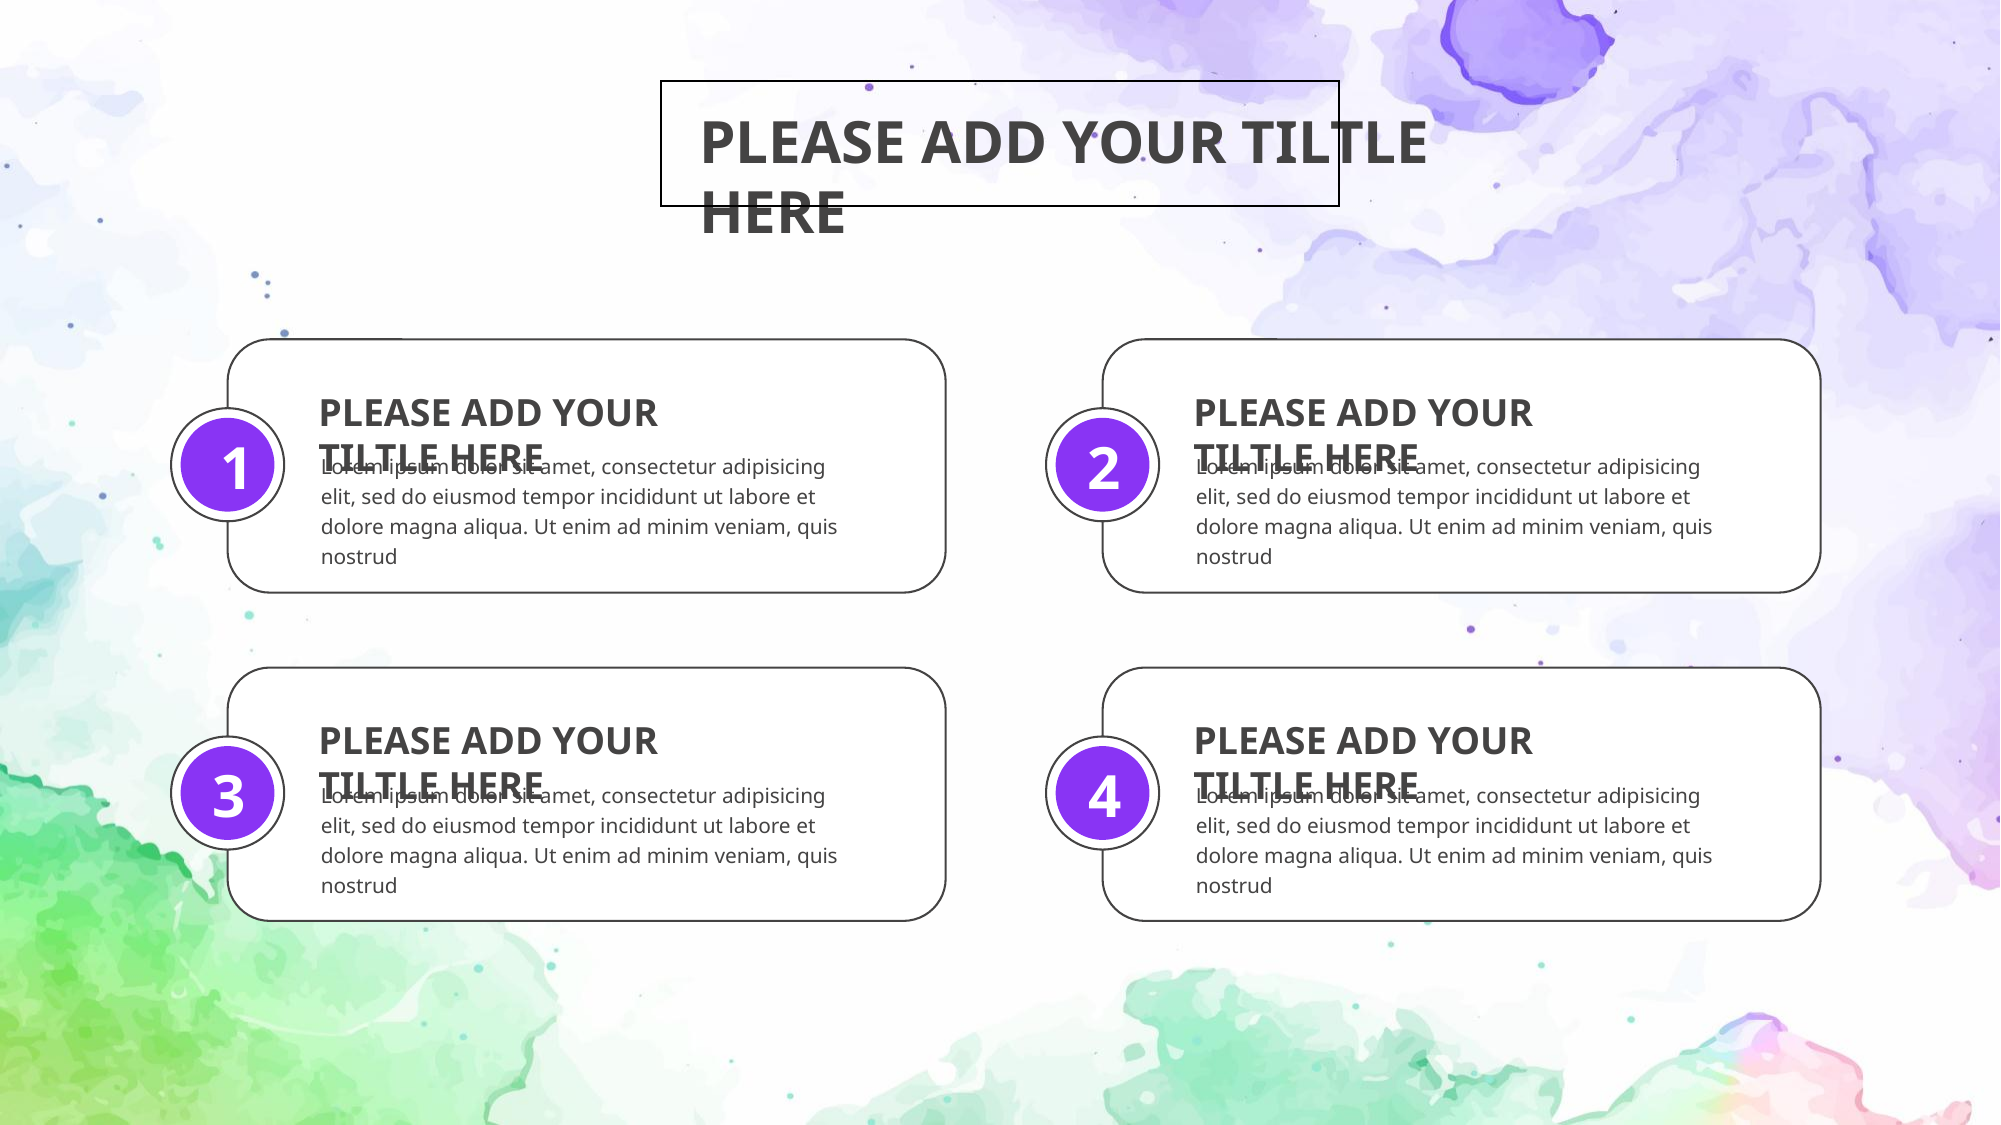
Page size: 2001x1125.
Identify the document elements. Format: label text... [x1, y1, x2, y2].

text_box [226, 666, 947, 922]
text_box Lorem ipsum dolor sit amet, consectetur adipisicing elit, sed do eiusmod tempor incididunt ut labore et dolore magna aliqua. Ut enim ad minim veniam, quis nostrud [1181, 770, 1747, 905]
text_box [170, 760, 180, 826]
text_box [194, 735, 261, 746]
text_box [1150, 432, 1161, 498]
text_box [180, 417, 275, 512]
text_box [1045, 760, 1055, 826]
text_box Lorem ipsum dolor sit amet, consectetur adipisicing elit, sed do eiusmod tempor incididunt ut labore et dolore magna aliqua. Ut enim ad minim veniam, quis nostrud [306, 441, 872, 577]
text_box [275, 760, 286, 826]
text_box PLEASE ADD YOUR TILTLE HERE [1178, 709, 1603, 815]
text_box PLEASE ADD YOUR TILTLE HERE [303, 381, 728, 487]
text_box [1150, 760, 1161, 826]
text_box [1101, 666, 1822, 922]
text_box PLEASE ADD YOUR TILTLE HERE [684, 97, 1508, 252]
text_box [1069, 840, 1136, 851]
text_box [194, 512, 261, 523]
text_box [194, 840, 261, 851]
text_box [275, 431, 286, 498]
text_box [1070, 407, 1135, 417]
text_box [1055, 746, 1150, 840]
text_box [226, 338, 947, 594]
text_box [170, 432, 180, 498]
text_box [180, 746, 275, 840]
text_box [1069, 735, 1136, 746]
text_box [1055, 417, 1150, 512]
picture [0, 0, 2000, 1125]
text_box Lorem ipsum dolor sit amet, consectetur adipisicing elit, sed do eiusmod tempor incididunt ut labore et dolore magna aliqua. Ut enim ad minim veniam, quis nostrud [306, 770, 872, 905]
text_box [1101, 338, 1822, 594]
text_box [660, 80, 1340, 207]
text_box [1069, 512, 1136, 523]
text_box Lorem ipsum dolor sit amet, consectetur adipisicing elit, sed do eiusmod tempor incididunt ut labore et dolore magna aliqua. Ut enim ad minim veniam, quis nostrud [1181, 441, 1747, 577]
text_box [1045, 432, 1055, 498]
text_box [195, 407, 260, 417]
text_box PLEASE ADD YOUR TILTLE HERE [1178, 381, 1603, 487]
text_box PLEASE ADD YOUR TILTLE HERE [303, 709, 728, 815]
